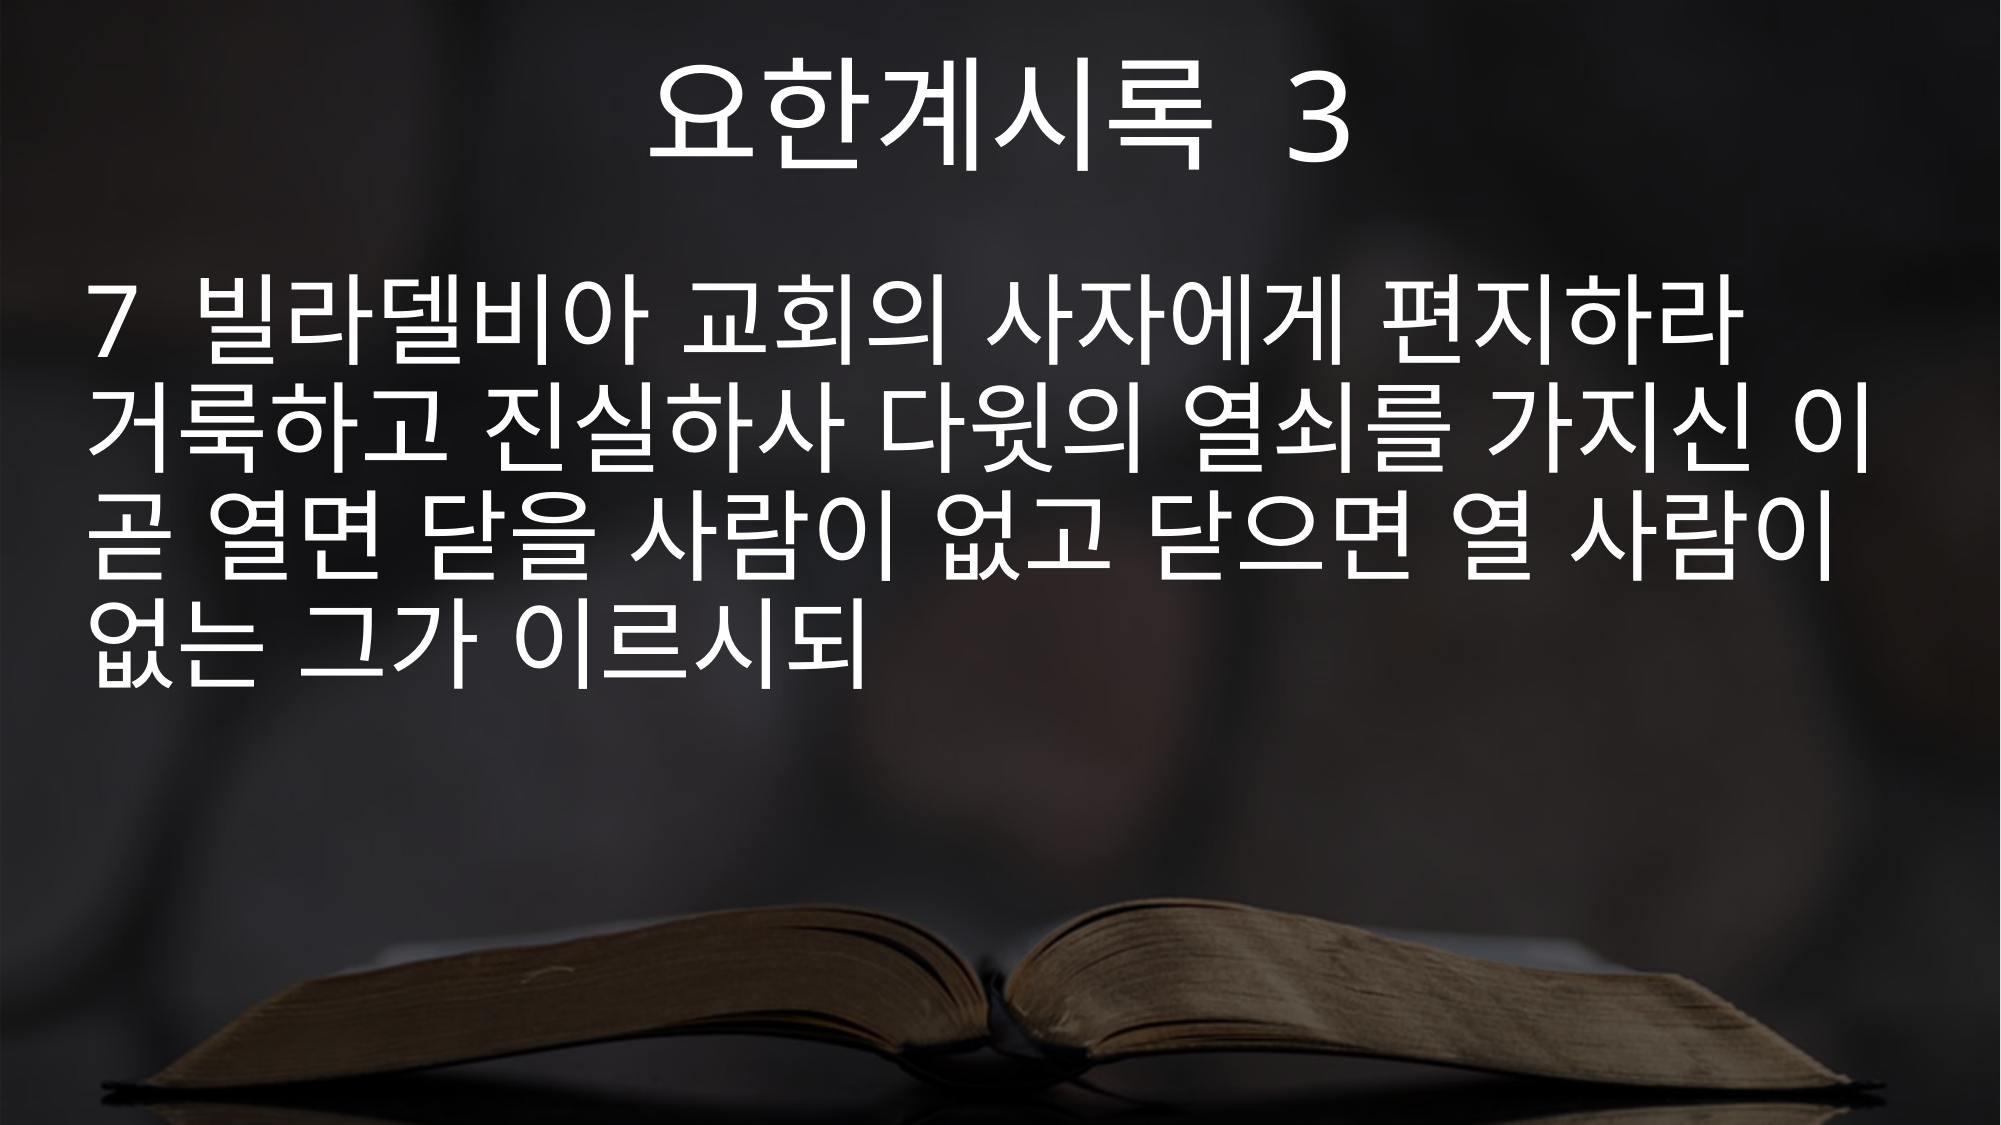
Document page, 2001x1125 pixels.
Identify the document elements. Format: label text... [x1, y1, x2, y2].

list 7 빌라델비아 교회의 사자에게 편지하라 거룩하고 진실하사 다윗의 열쇠를 가지신 이 곧 열면 닫을 사람이 없고 닫으면 열 사람이 없는 그가 이르시되 [69, 263, 1953, 423]
picture [0, 0, 2001, 1125]
footer 요한계시록 3 [0, 32, 2000, 192]
